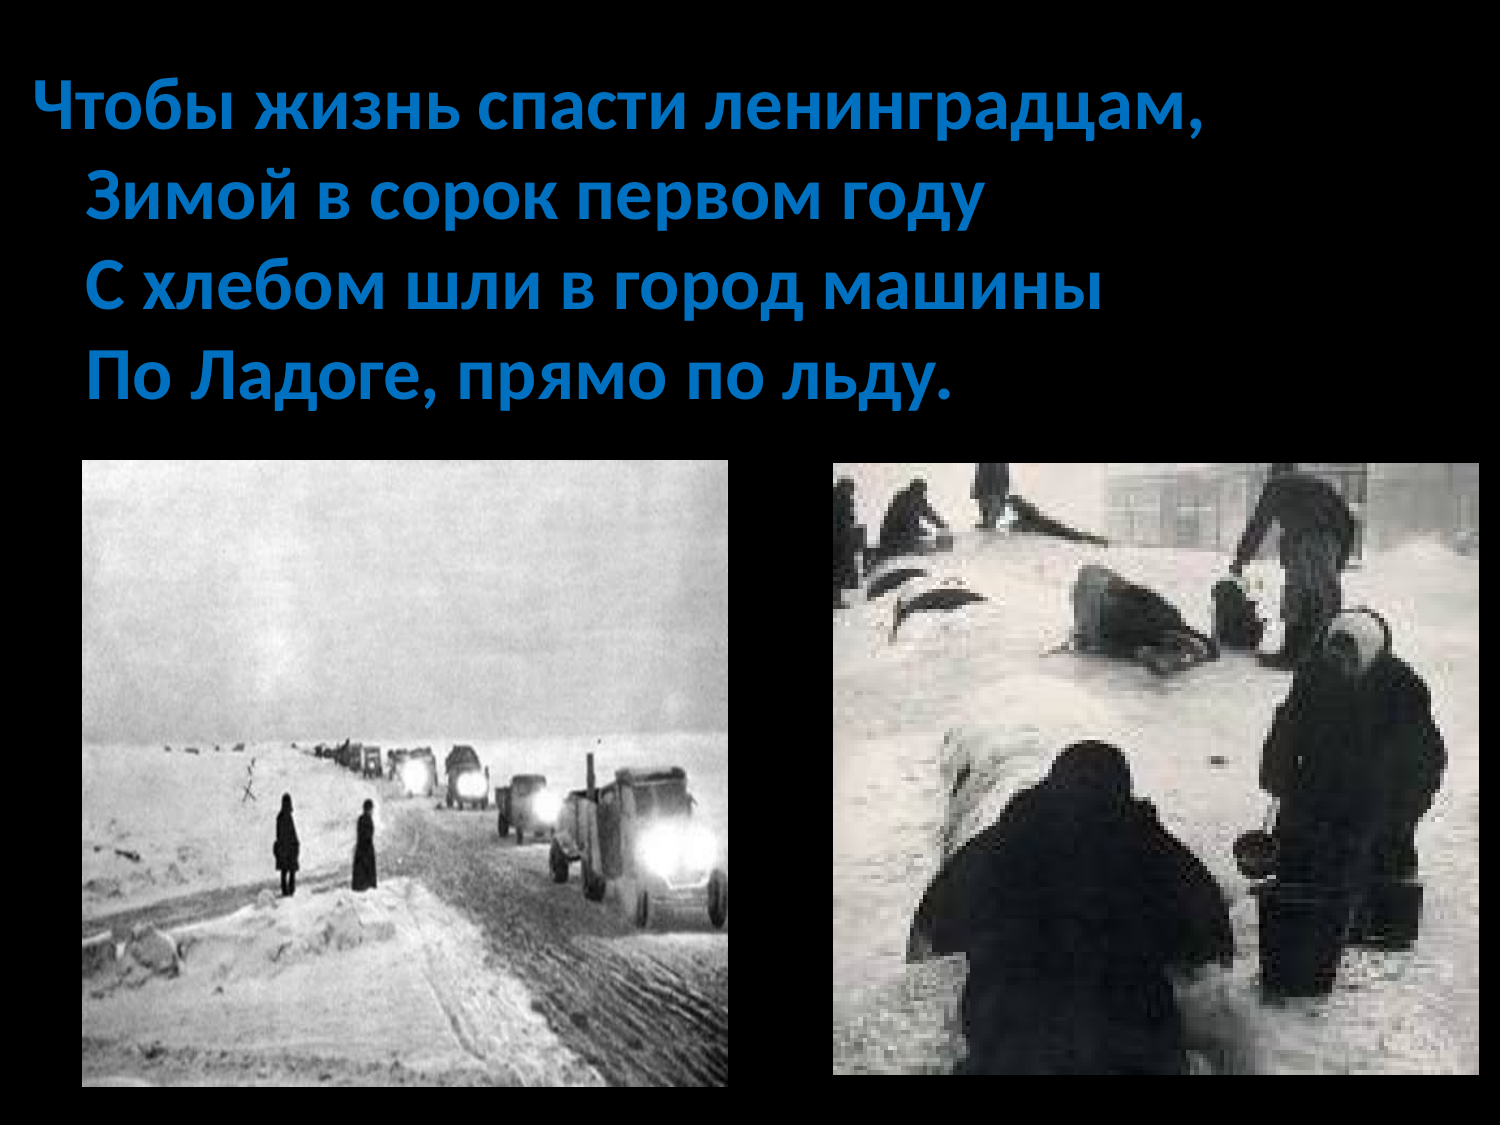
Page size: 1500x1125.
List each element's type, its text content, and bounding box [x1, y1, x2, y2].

picture [833, 463, 1479, 1076]
title Чтобы жизнь спасти ленинградцам, Зимой в сорок первом году С хлебом шли в город машины По Ладоге, прямо по льду. [0, 46, 1500, 387]
picture [82, 460, 728, 1087]
